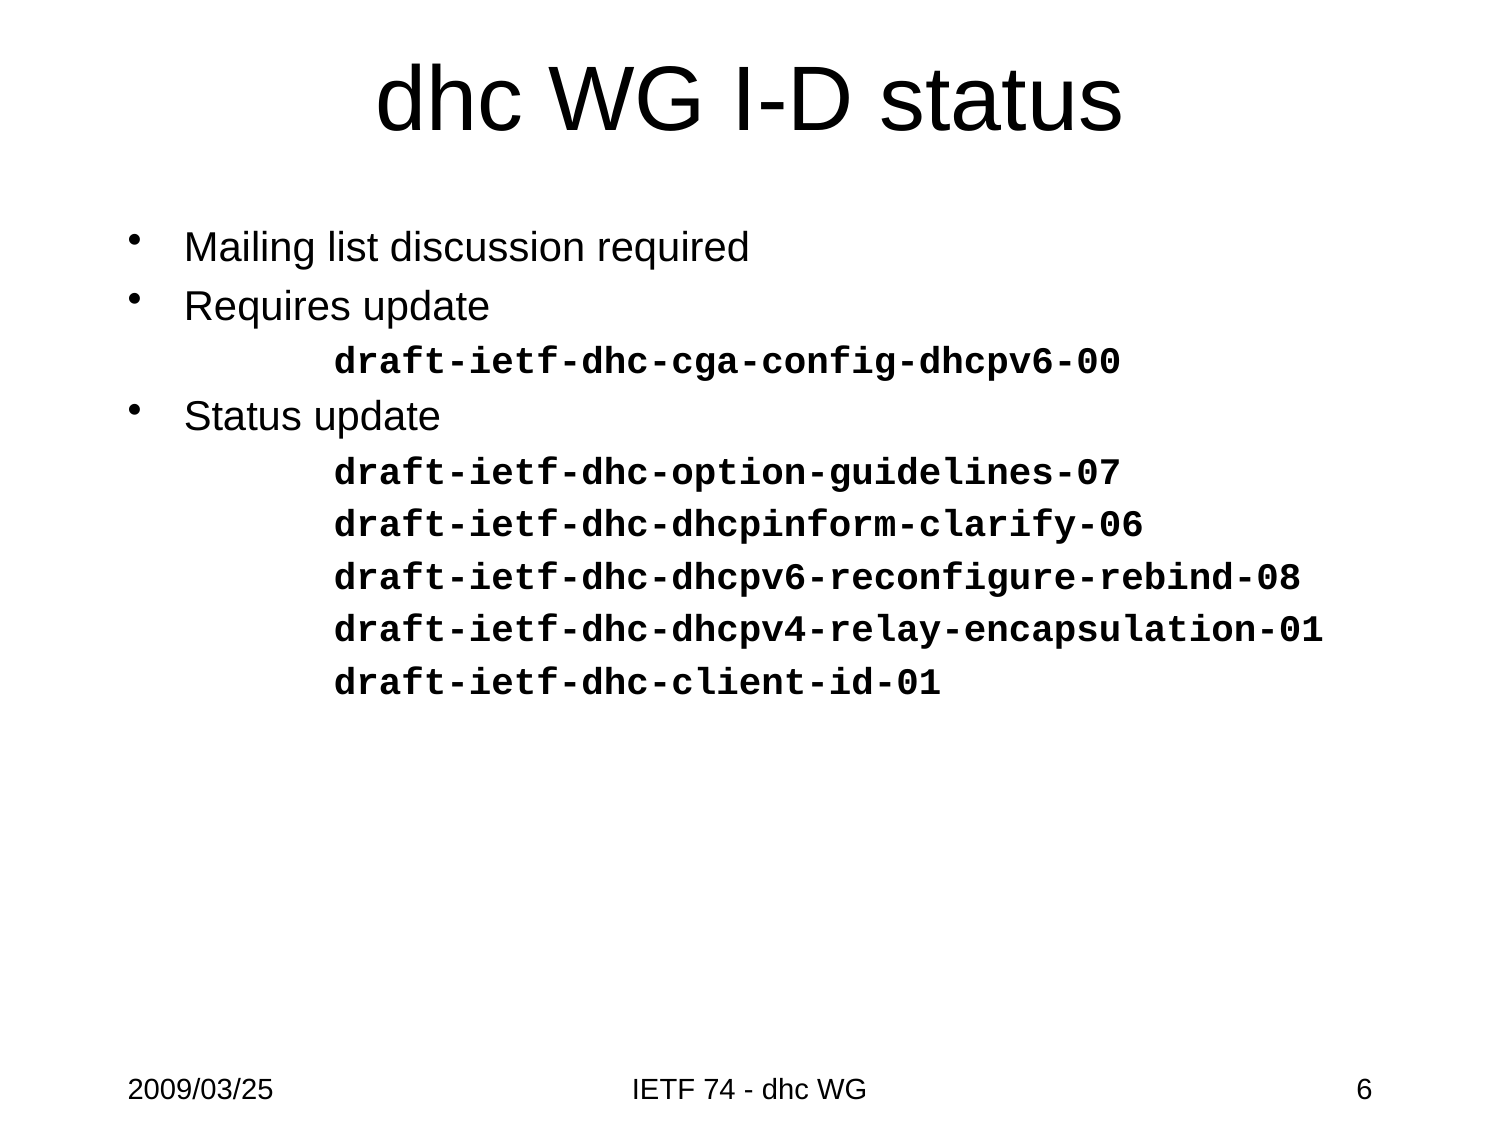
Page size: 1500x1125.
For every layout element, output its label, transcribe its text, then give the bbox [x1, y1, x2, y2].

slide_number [112, 1062, 426, 1101]
list Mailing list discussion required Requires update draft-ietf-dhc-cga-config-dhcpv6-00 Status update draft-ietf-dhc-option-guidelines-07 draft-ietf-dhc-dhcpinform-clarify-06 draft-ietf-dhc-dhcpv6-reconfigure-rebind-08 draft-ietf-dhc-dhcpv4-relay-encapsulation-01 draft-ietf-dhc-client-id-01 [112, 212, 1388, 1001]
footer IETF 74 - dhc WG [512, 1062, 988, 1101]
title dhc WG I-D status [112, 0, 1388, 188]
slide_number 6 [1074, 1062, 1388, 1101]
